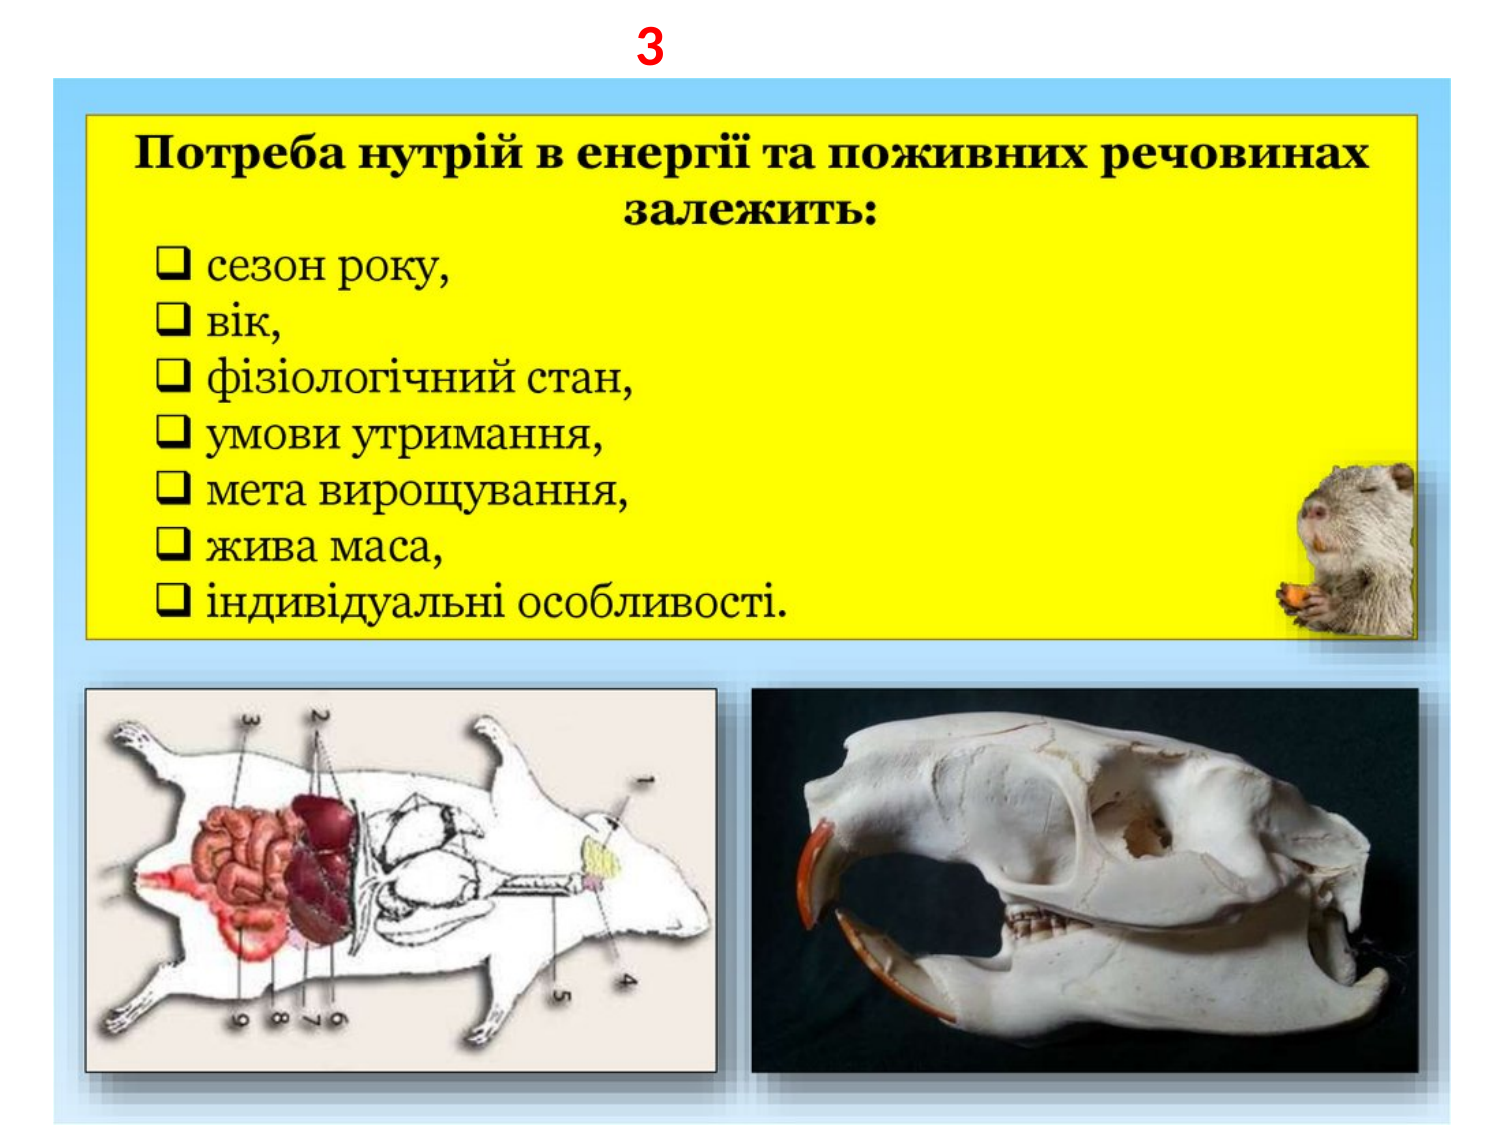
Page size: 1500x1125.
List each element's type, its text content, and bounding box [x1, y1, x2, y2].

picture [52, 77, 1451, 1125]
text_box 3 [620, 0, 680, 76]
